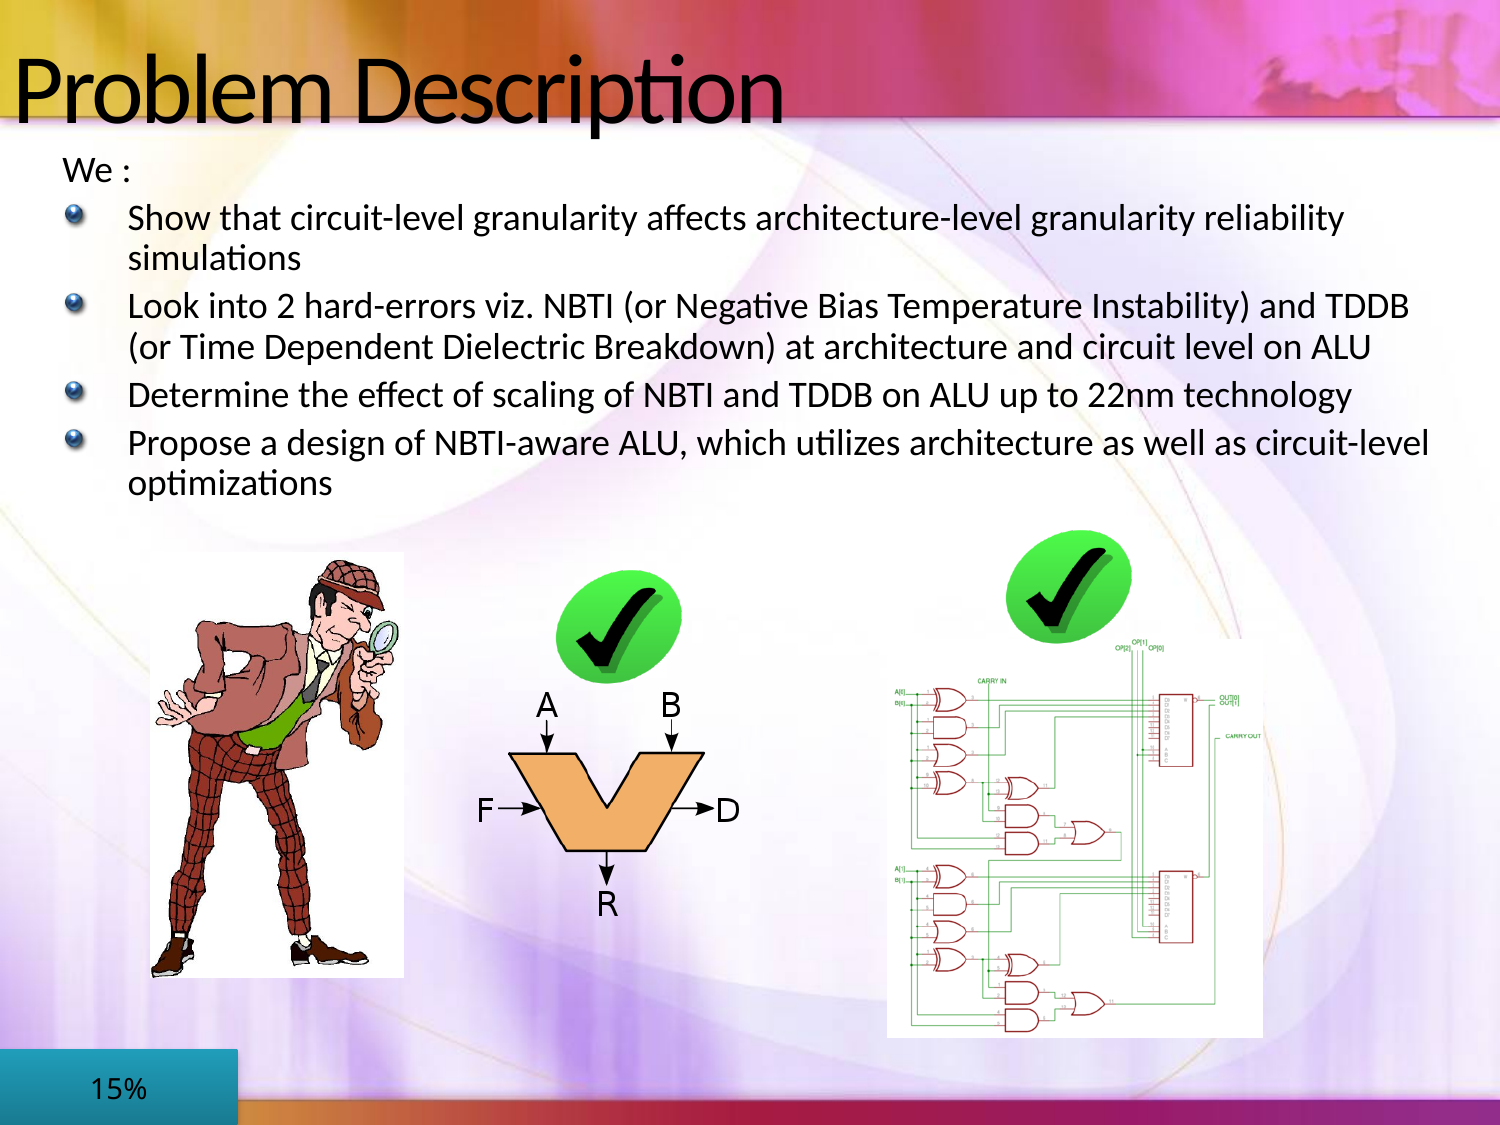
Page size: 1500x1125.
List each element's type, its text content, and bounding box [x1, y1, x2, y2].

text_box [149, 552, 1263, 1038]
title Problem Description [12, 37, 1388, 147]
list We : Show that circuit-level granularity affects architecture-level granularity reliability simulations Look into 2 hard-errors viz. NBTI (or Negative Bias Temperature Instability) and TDDB (or Time Dependent Dielectric Breakdown) at architecture and circuit level on ALU Determine the effect of scaling of NBTI and TDDB on ALU up to 22nm technology Propose a design of NBTI-aware ALU, which utilizes architecture as well as circuit-level optimizations [62, 149, 1438, 514]
text_box 15% [0, 1049, 238, 1125]
picture [0, 0, 1500, 1125]
